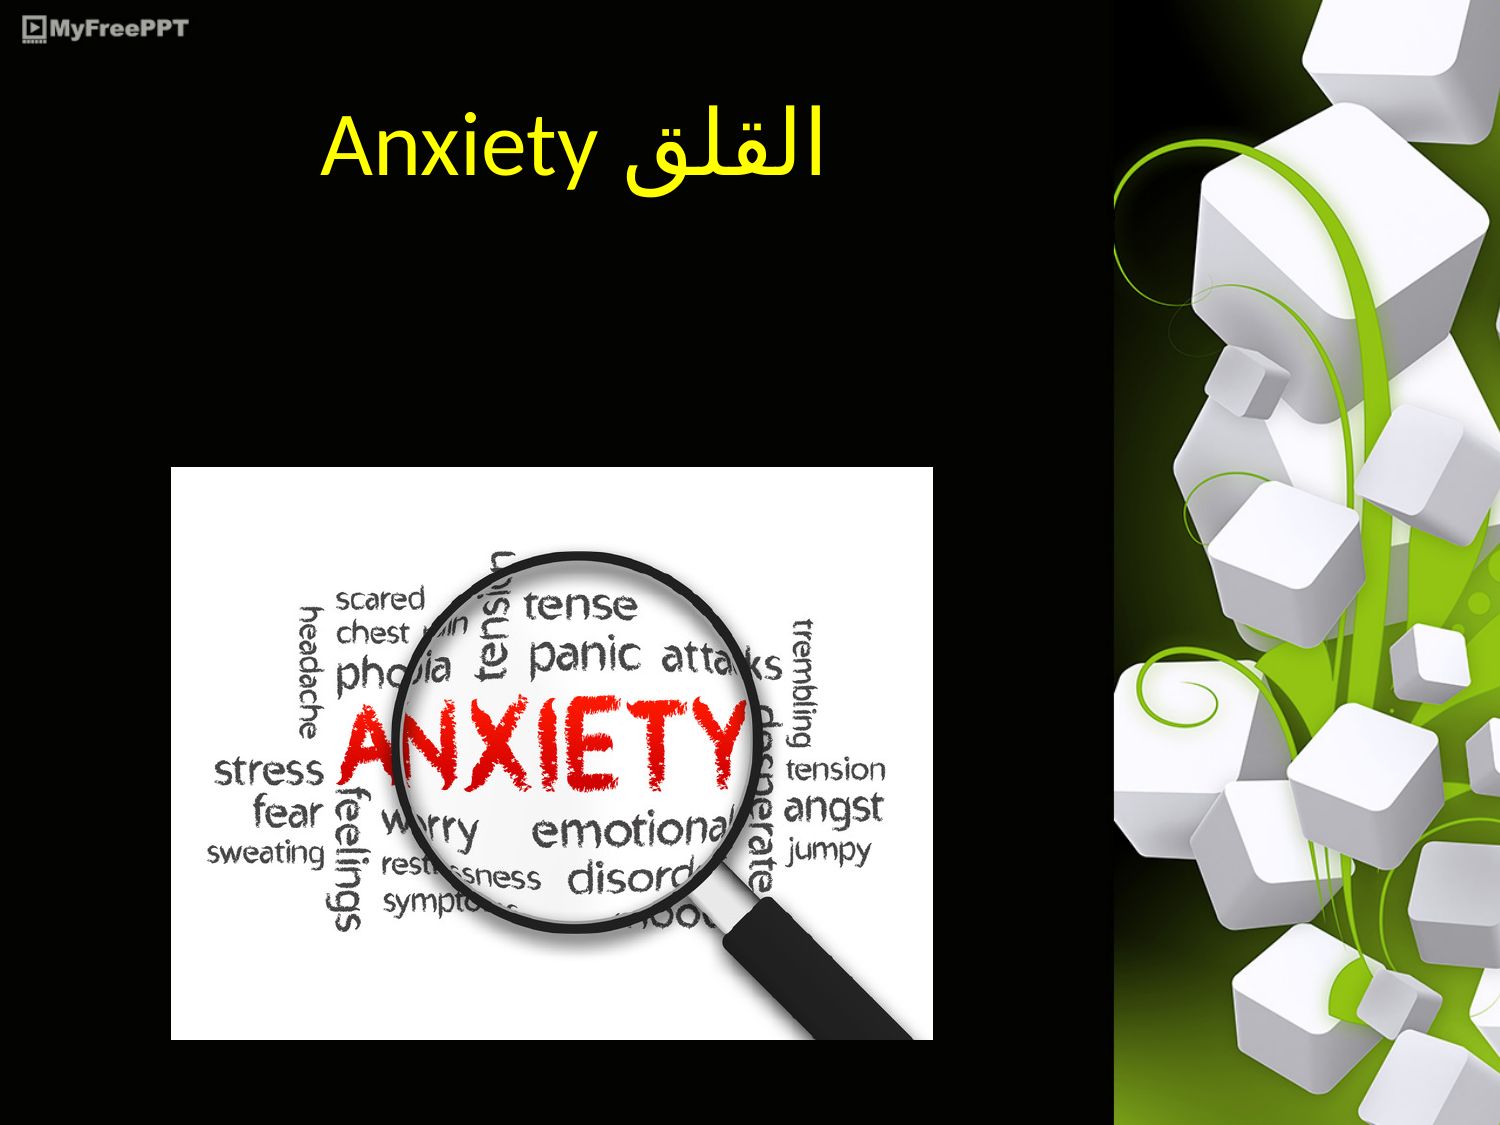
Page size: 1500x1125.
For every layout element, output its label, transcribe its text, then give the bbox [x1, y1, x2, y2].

title القلق Anxiety [75, 45, 1075, 233]
picture [0, 0, 1500, 1125]
